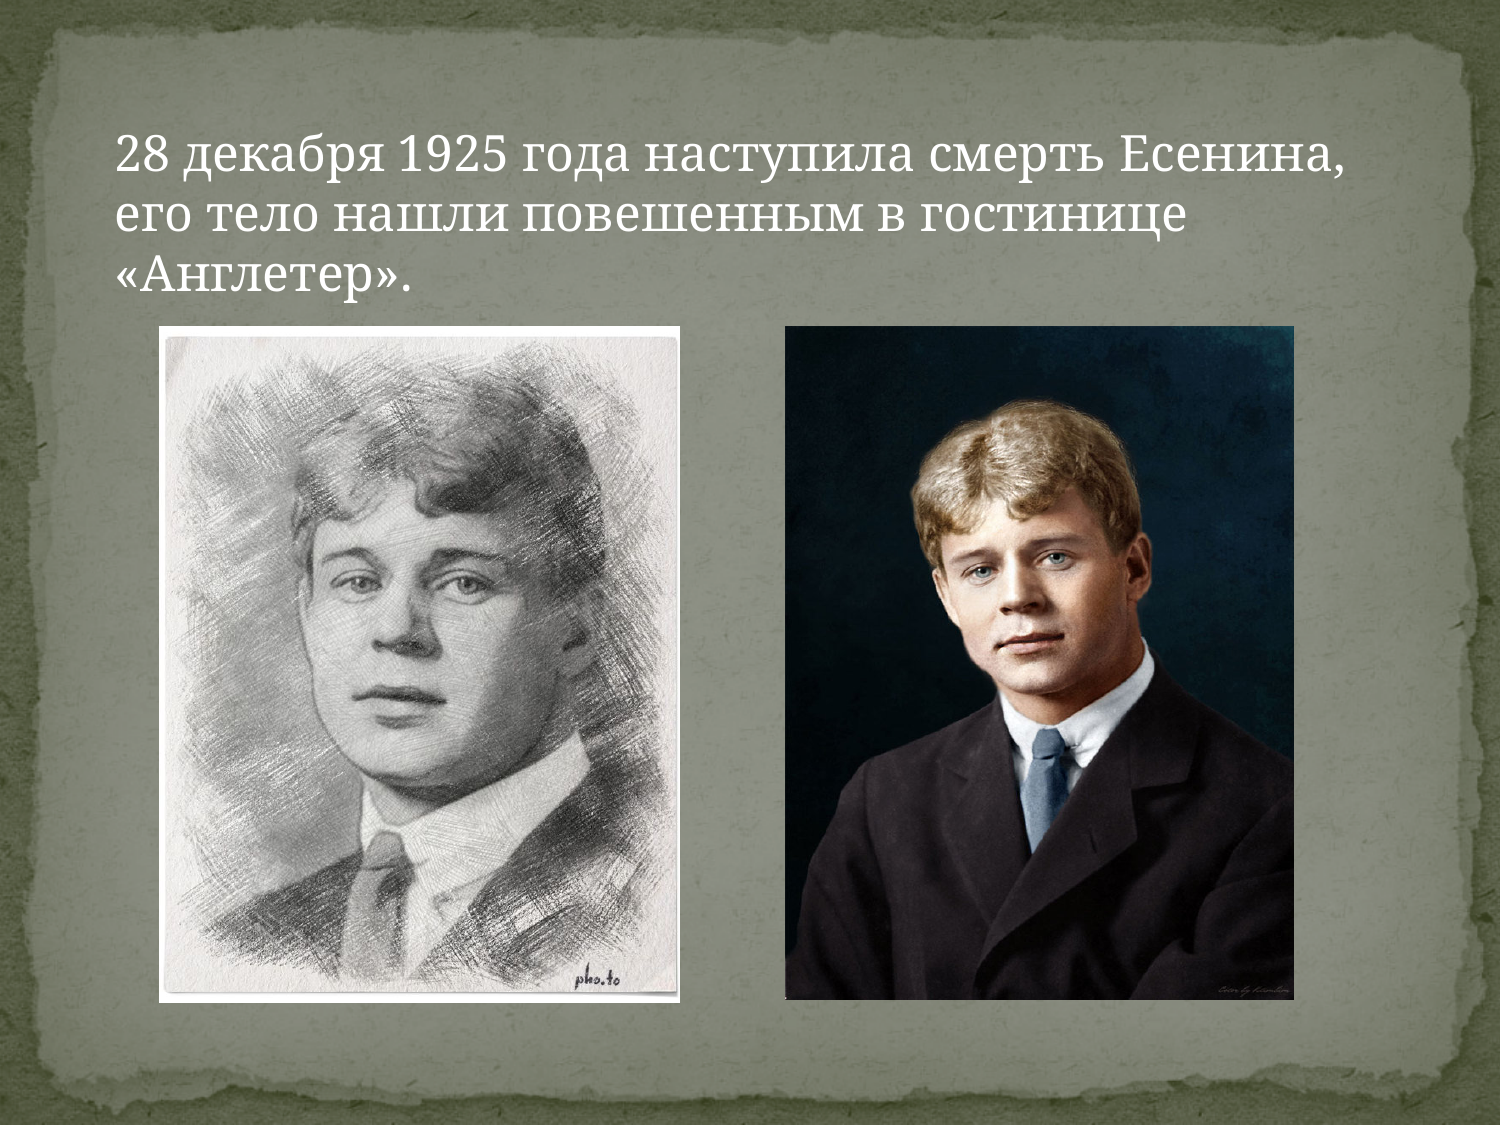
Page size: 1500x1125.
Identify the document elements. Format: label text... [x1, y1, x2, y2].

picture [159, 326, 680, 1003]
text_box 28 декабря 1925 года наступила смерть Есенина, его тело нашли повешенным в гостинице «Англетер». [100, 113, 1388, 399]
picture [785, 326, 1294, 1000]
